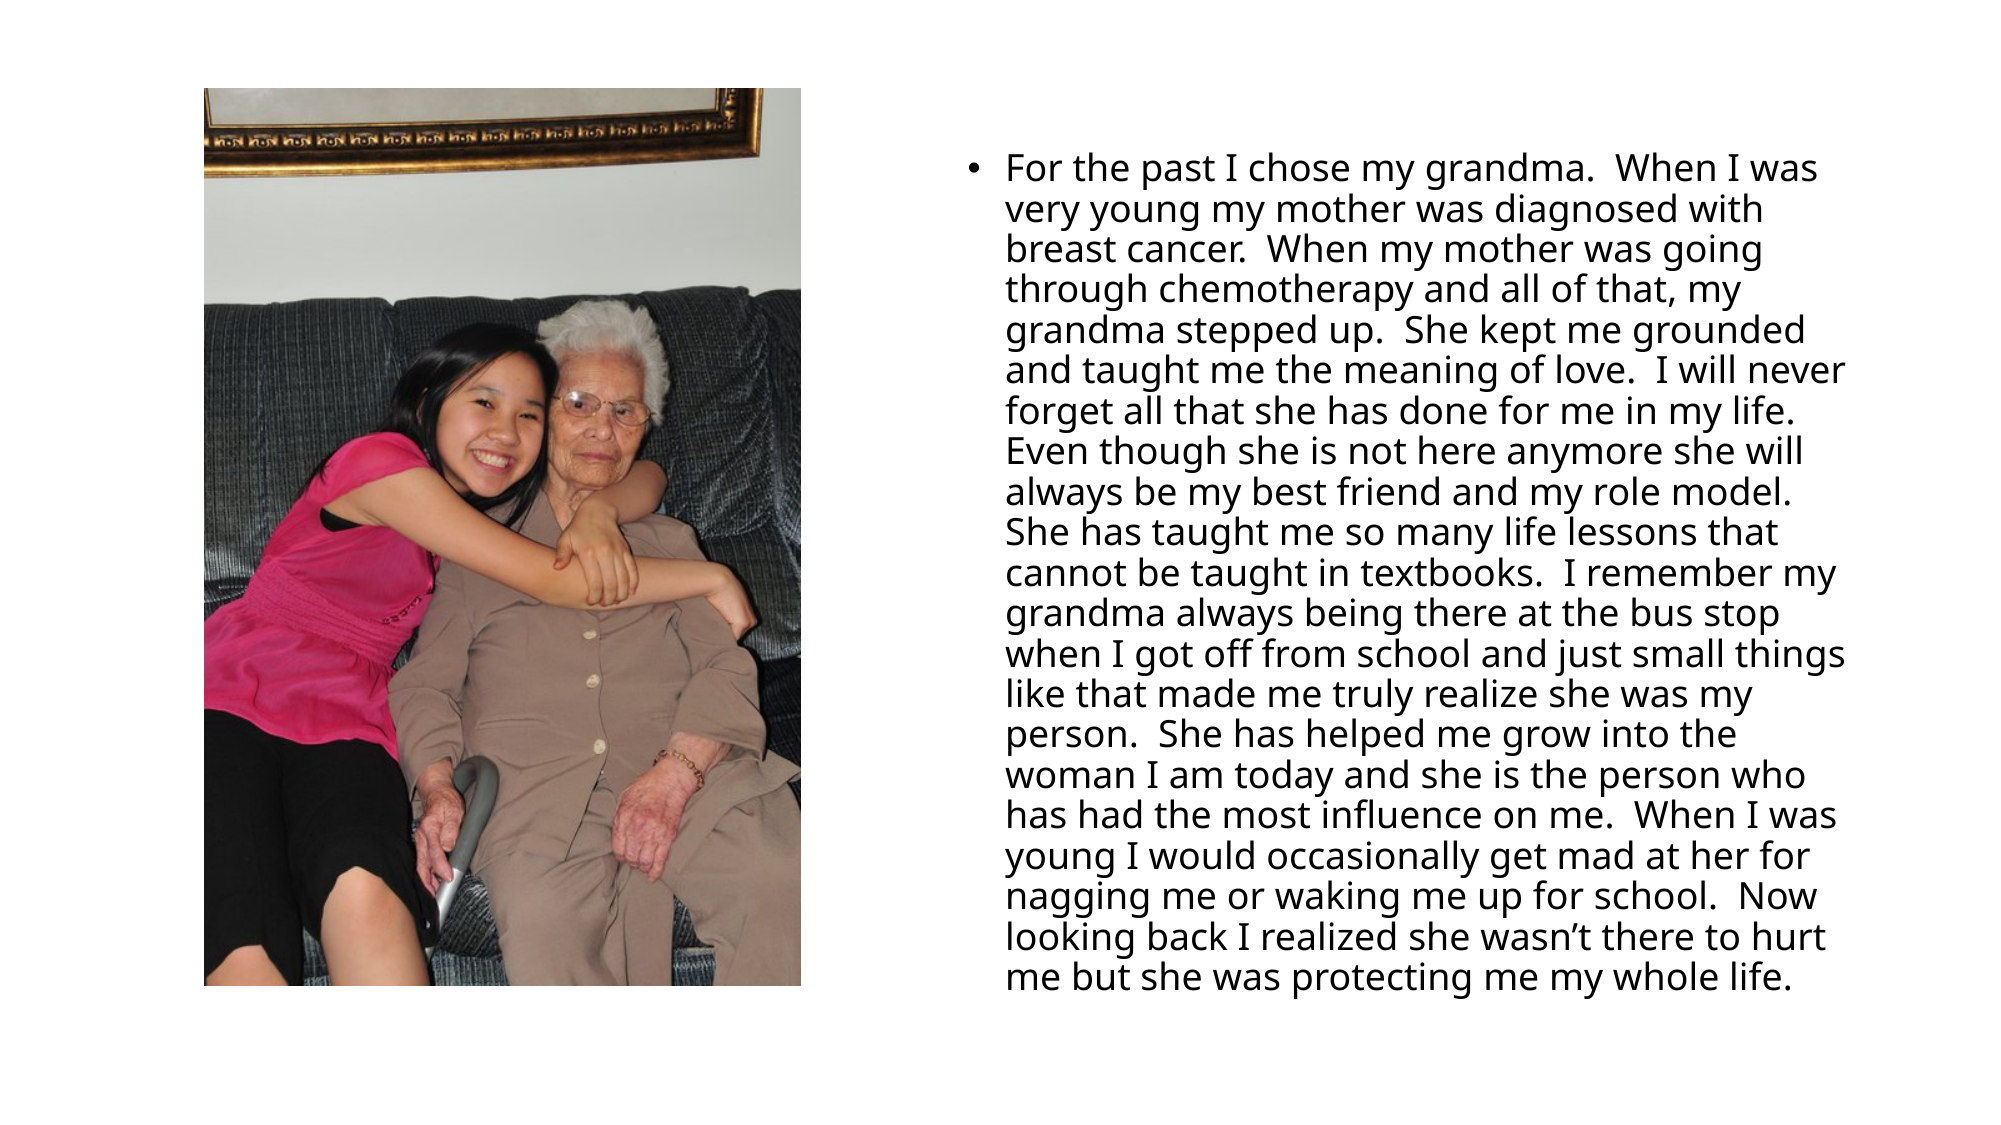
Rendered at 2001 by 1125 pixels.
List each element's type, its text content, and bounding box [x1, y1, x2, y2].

picture [204, 88, 801, 986]
list For the past I chose my grandma. When I was very young my mother was diagnosed with breast cancer. When my mother was going through chemotherapy and all of that, my grandma stepped up. She kept me grounded and taught me the meaning of love. I will never forget all that she has done for me in my life. Even though she is not here anymore she will always be my best friend and my role model. She has taught me so many life lessons that cannot be taught in textbooks. I remember my grandma always being there at the bus stop when I got off from school and just small things like that made me truly realize she was my person. She has helped me grow into the woman I am today and she is the person who has had the most influence on me. When I was young I would occasionally get mad at her for nagging me or waking me up for school. Now looking back I realized she wasn’t there to hurt me but she was protecting me my whole life. [952, 141, 1870, 1012]
